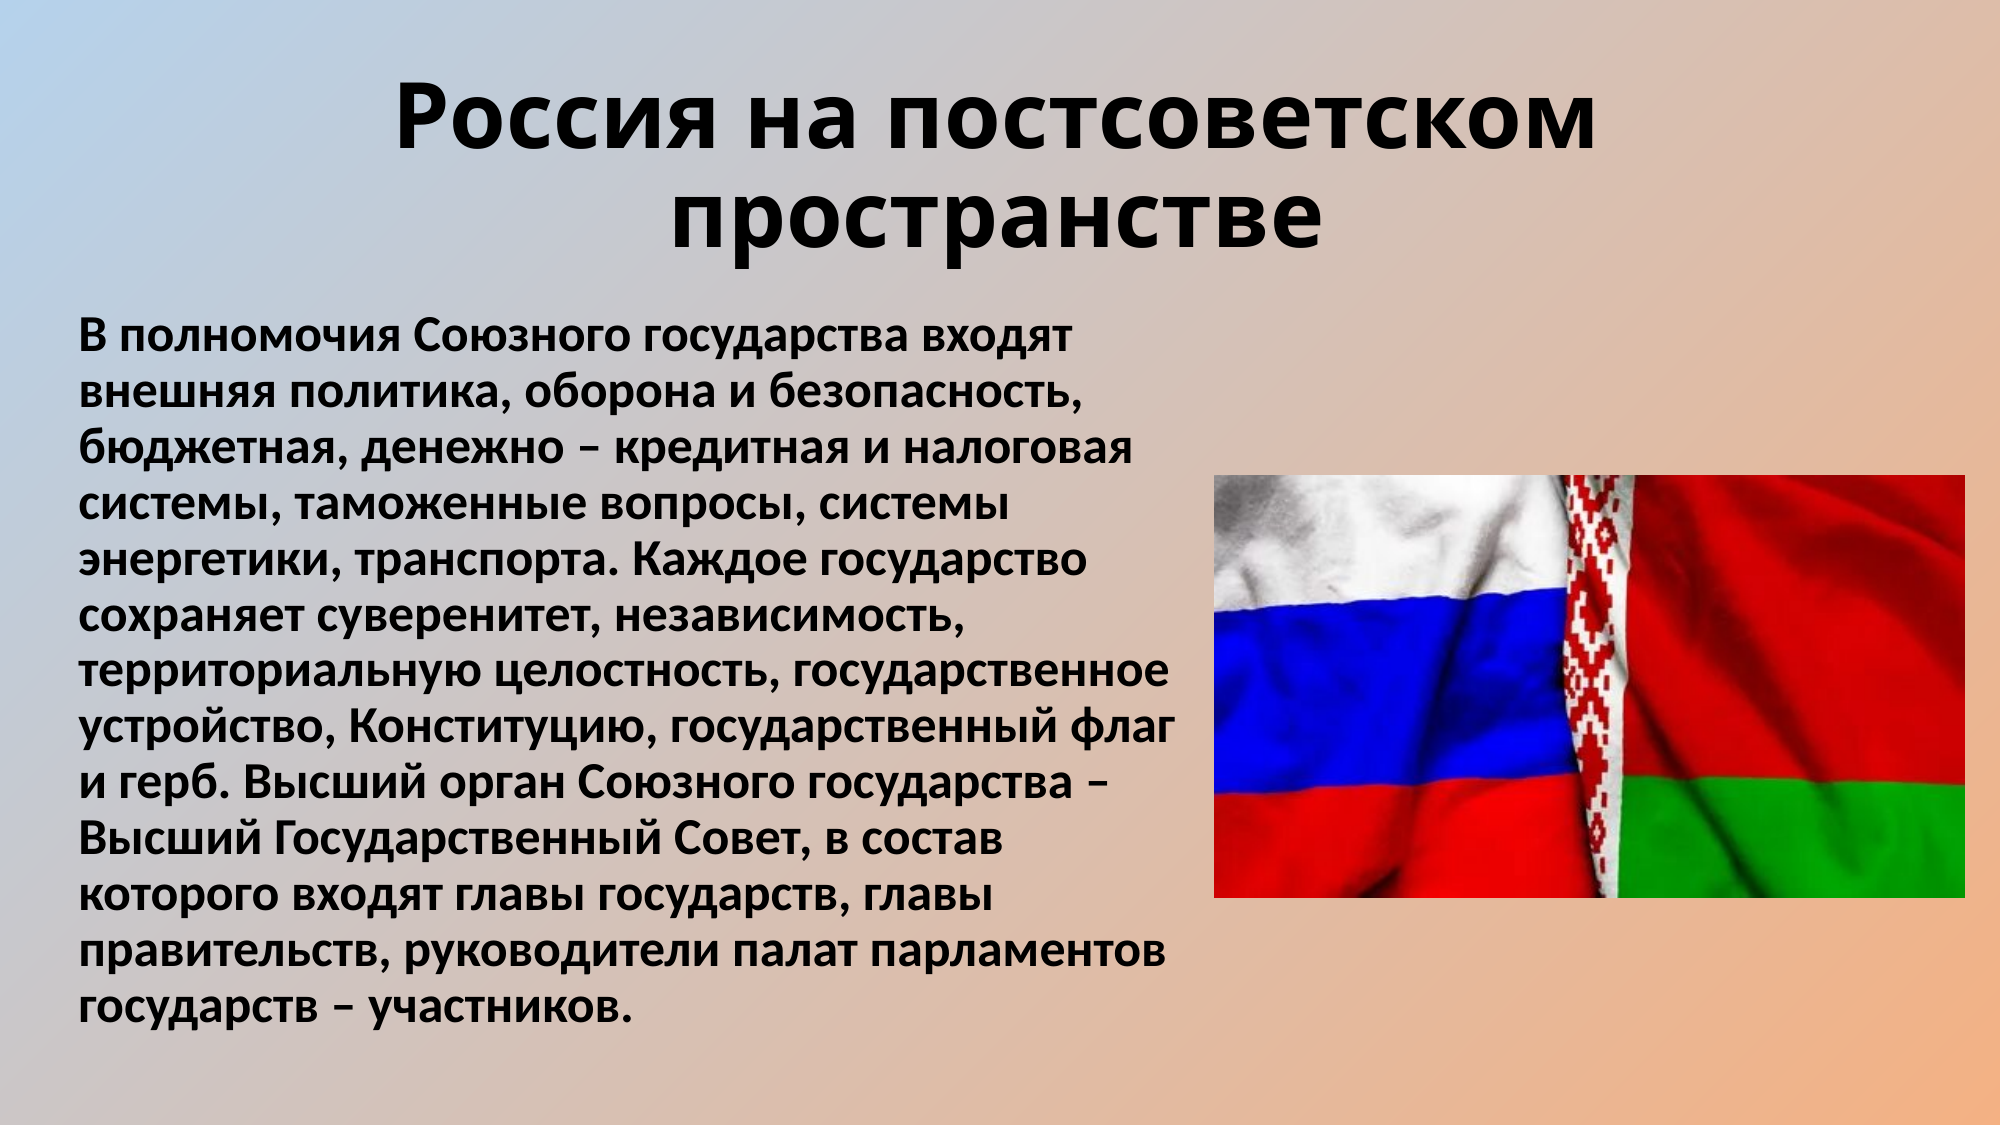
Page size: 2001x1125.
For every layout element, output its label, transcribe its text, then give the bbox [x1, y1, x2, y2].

title Россия на постсоветском пространстве [63, 59, 1931, 278]
list В полномочия Союзного государства входят внешняя политика, оборона и безопасность, бюджетная, денежно – кредитная и налоговая системы, таможенные вопросы, системы энергетики, транспорта. Каждое государство сохраняет суверенитет, независимость, территориальную целостность, государственное устройство, Конституцию, государственный флаг и герб. Высший орган Союзного государства – Высший Государственный Совет, в состав которого входят главы государств, главы правительств, руководители палат парламентов государств – участников. [63, 299, 1195, 1074]
picture [1214, 475, 1965, 898]
